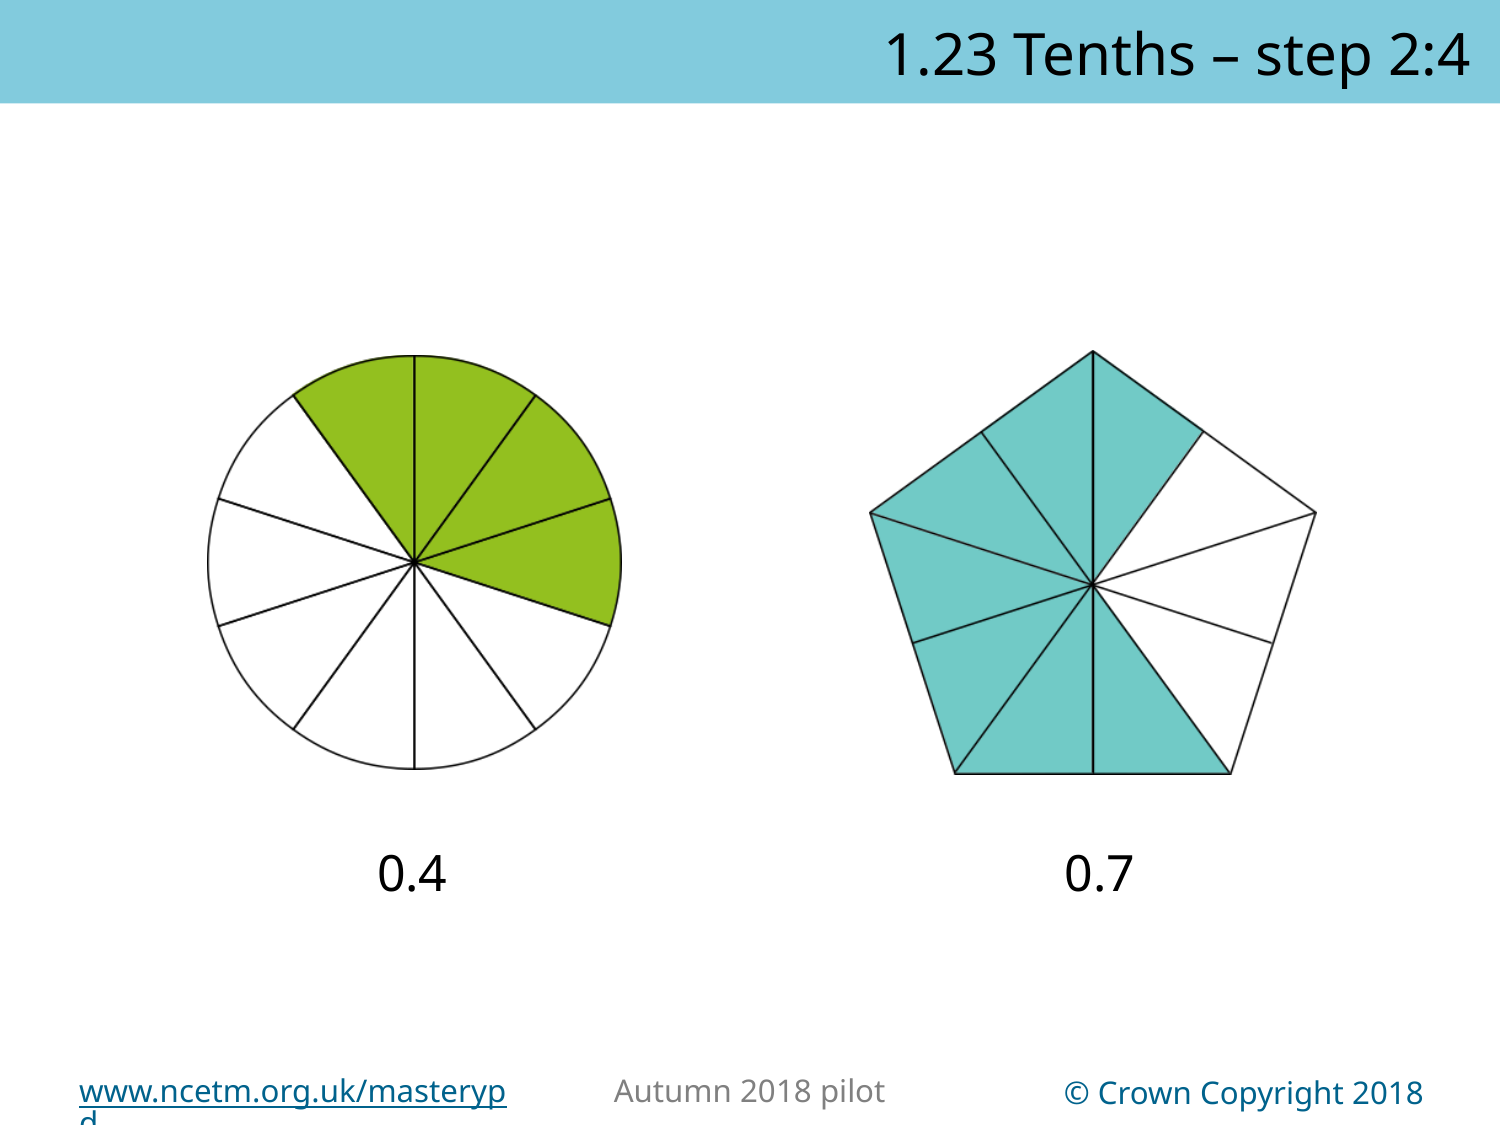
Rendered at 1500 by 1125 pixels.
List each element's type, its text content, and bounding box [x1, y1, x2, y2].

picture [869, 349, 1317, 776]
picture [206, 355, 623, 770]
list 1.23 Tenths – step 2:4 [0, 0, 1500, 104]
text_box 0.4 [362, 833, 463, 909]
text_box 0.7 [1049, 833, 1151, 909]
